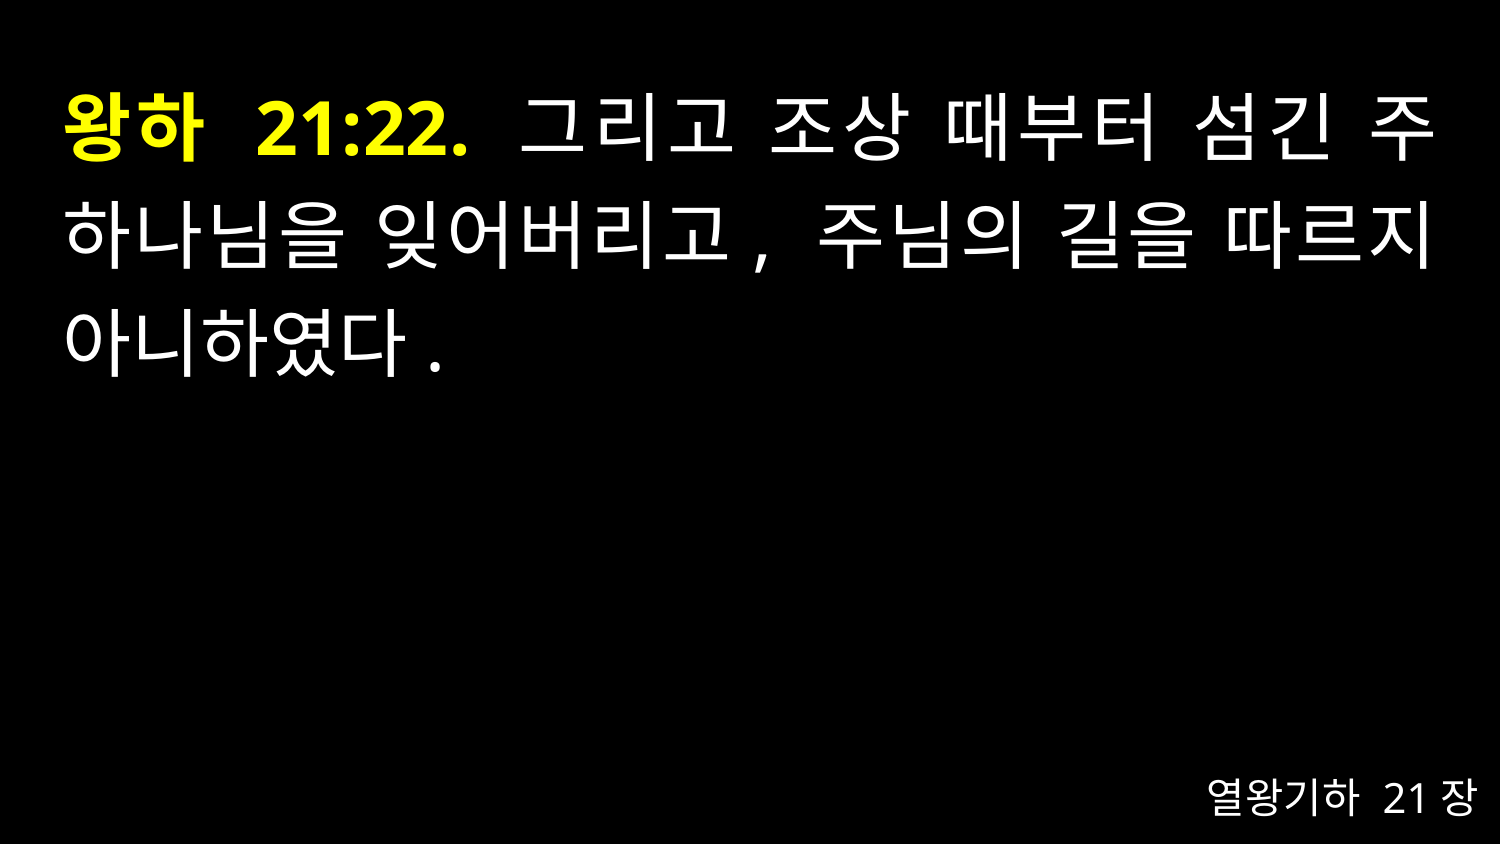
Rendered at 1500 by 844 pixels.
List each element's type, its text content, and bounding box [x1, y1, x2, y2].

subtitle 열왕기하 21장 [916, 770, 1500, 844]
title 왕하 21:22. 그리고 조상 때부터 섬긴 주 하나님을 잊어버리고, 주님의 길을 따르지 아니하였다. [0, 0, 1500, 844]
